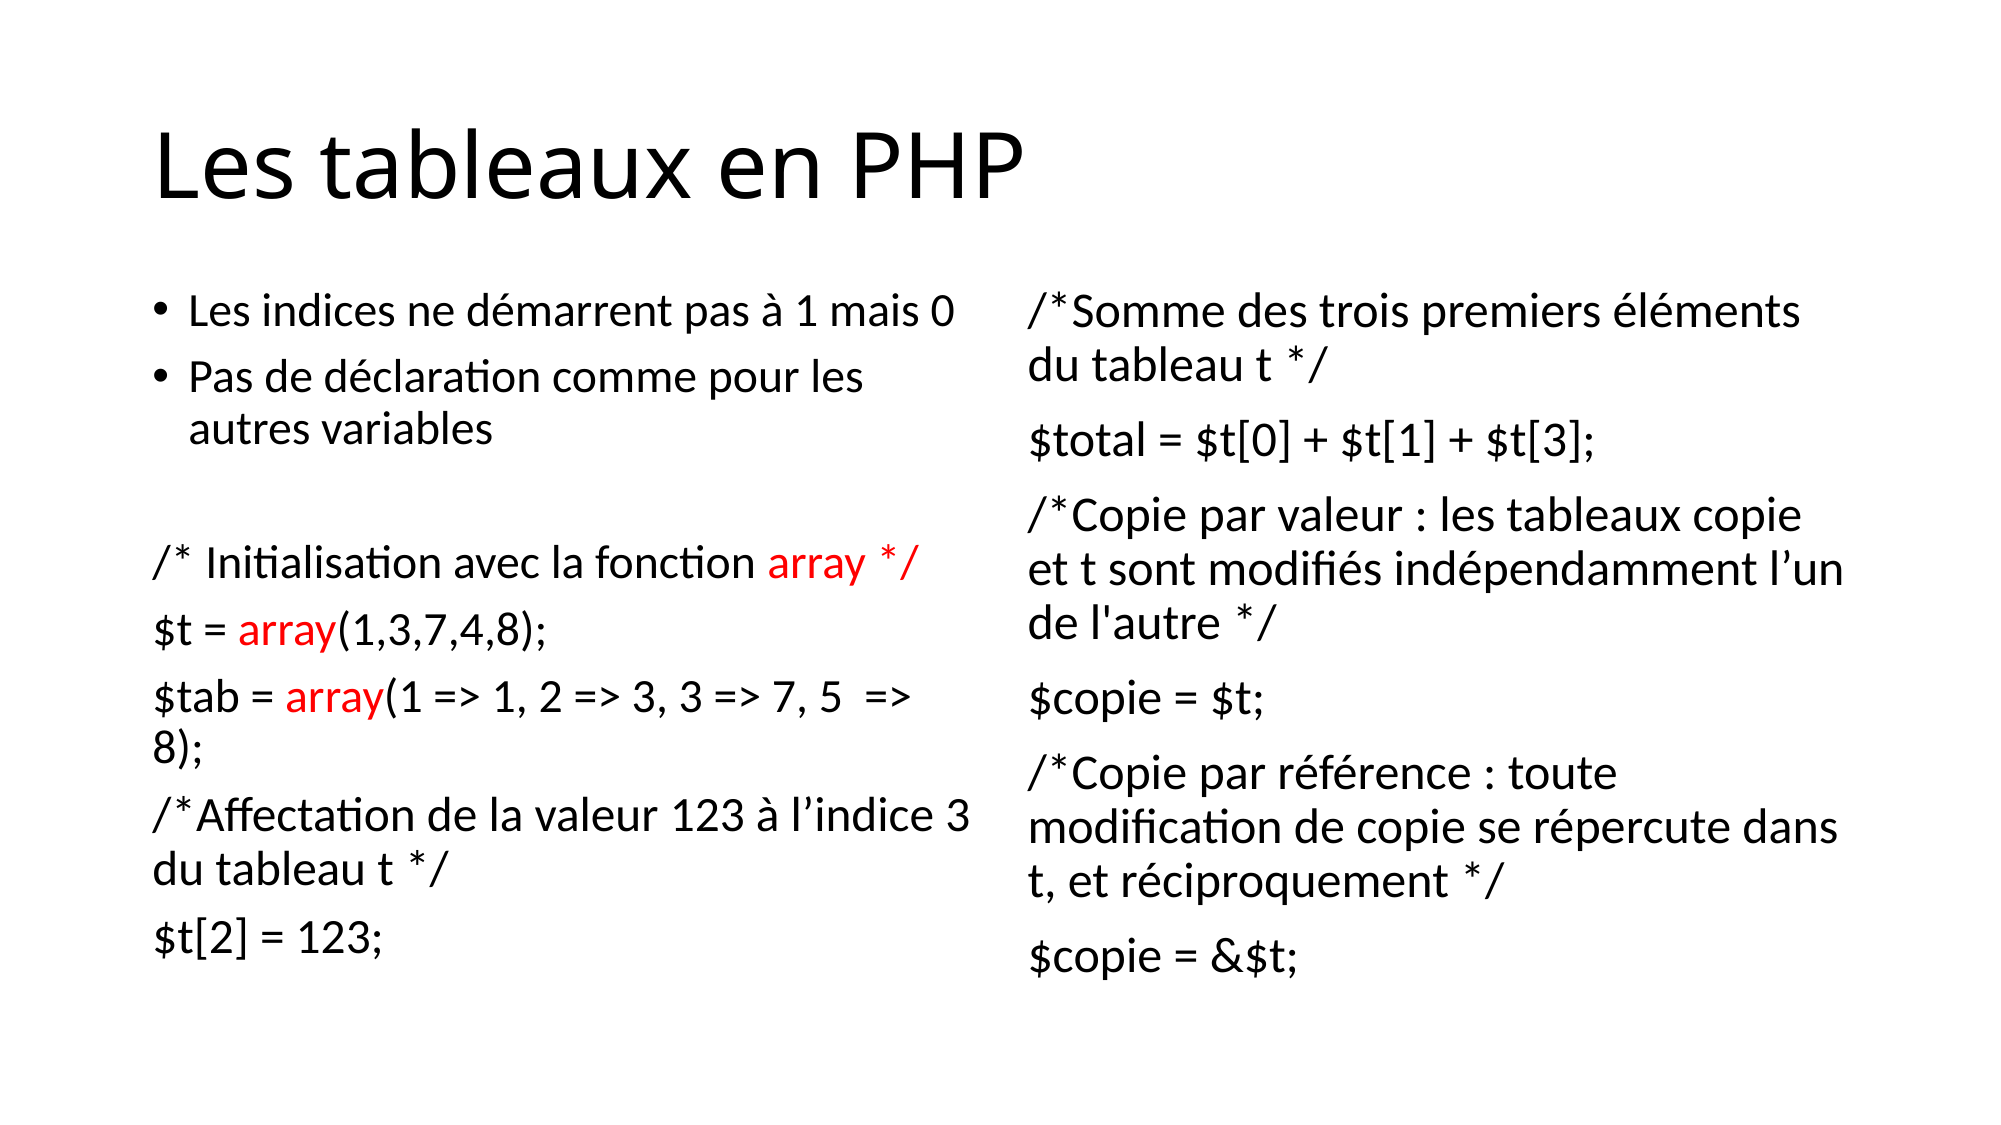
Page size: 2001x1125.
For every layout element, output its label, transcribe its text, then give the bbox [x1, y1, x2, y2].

title Les tableaux en PHP [137, 59, 1863, 278]
list /*Somme des trois premiers éléments du tableau t */ $total = $t[0] + $t[1] + $t[3]; /*Copie par valeur : les tableaux copie et t sont modifiés indépendamment l’un de l'autre */ $copie = $t; /*Copie par référence : toute modification de copie se répercute dans t, et réciproquement */ $copie = &$t; [1012, 277, 1863, 1014]
list Les indices ne démarrent pas à 1 mais 0 Pas de déclaration comme pour les autres variables /* Initialisation avec la fonction array */ $t = array(1,3,7,4,8); $tab = array(1 => 1, 2 => 3, 3 => 7, 5 => 8); /*Affectation de la valeur 123 à l’indice 3 du tableau t */ $t[2] = 123; [137, 277, 988, 1014]
